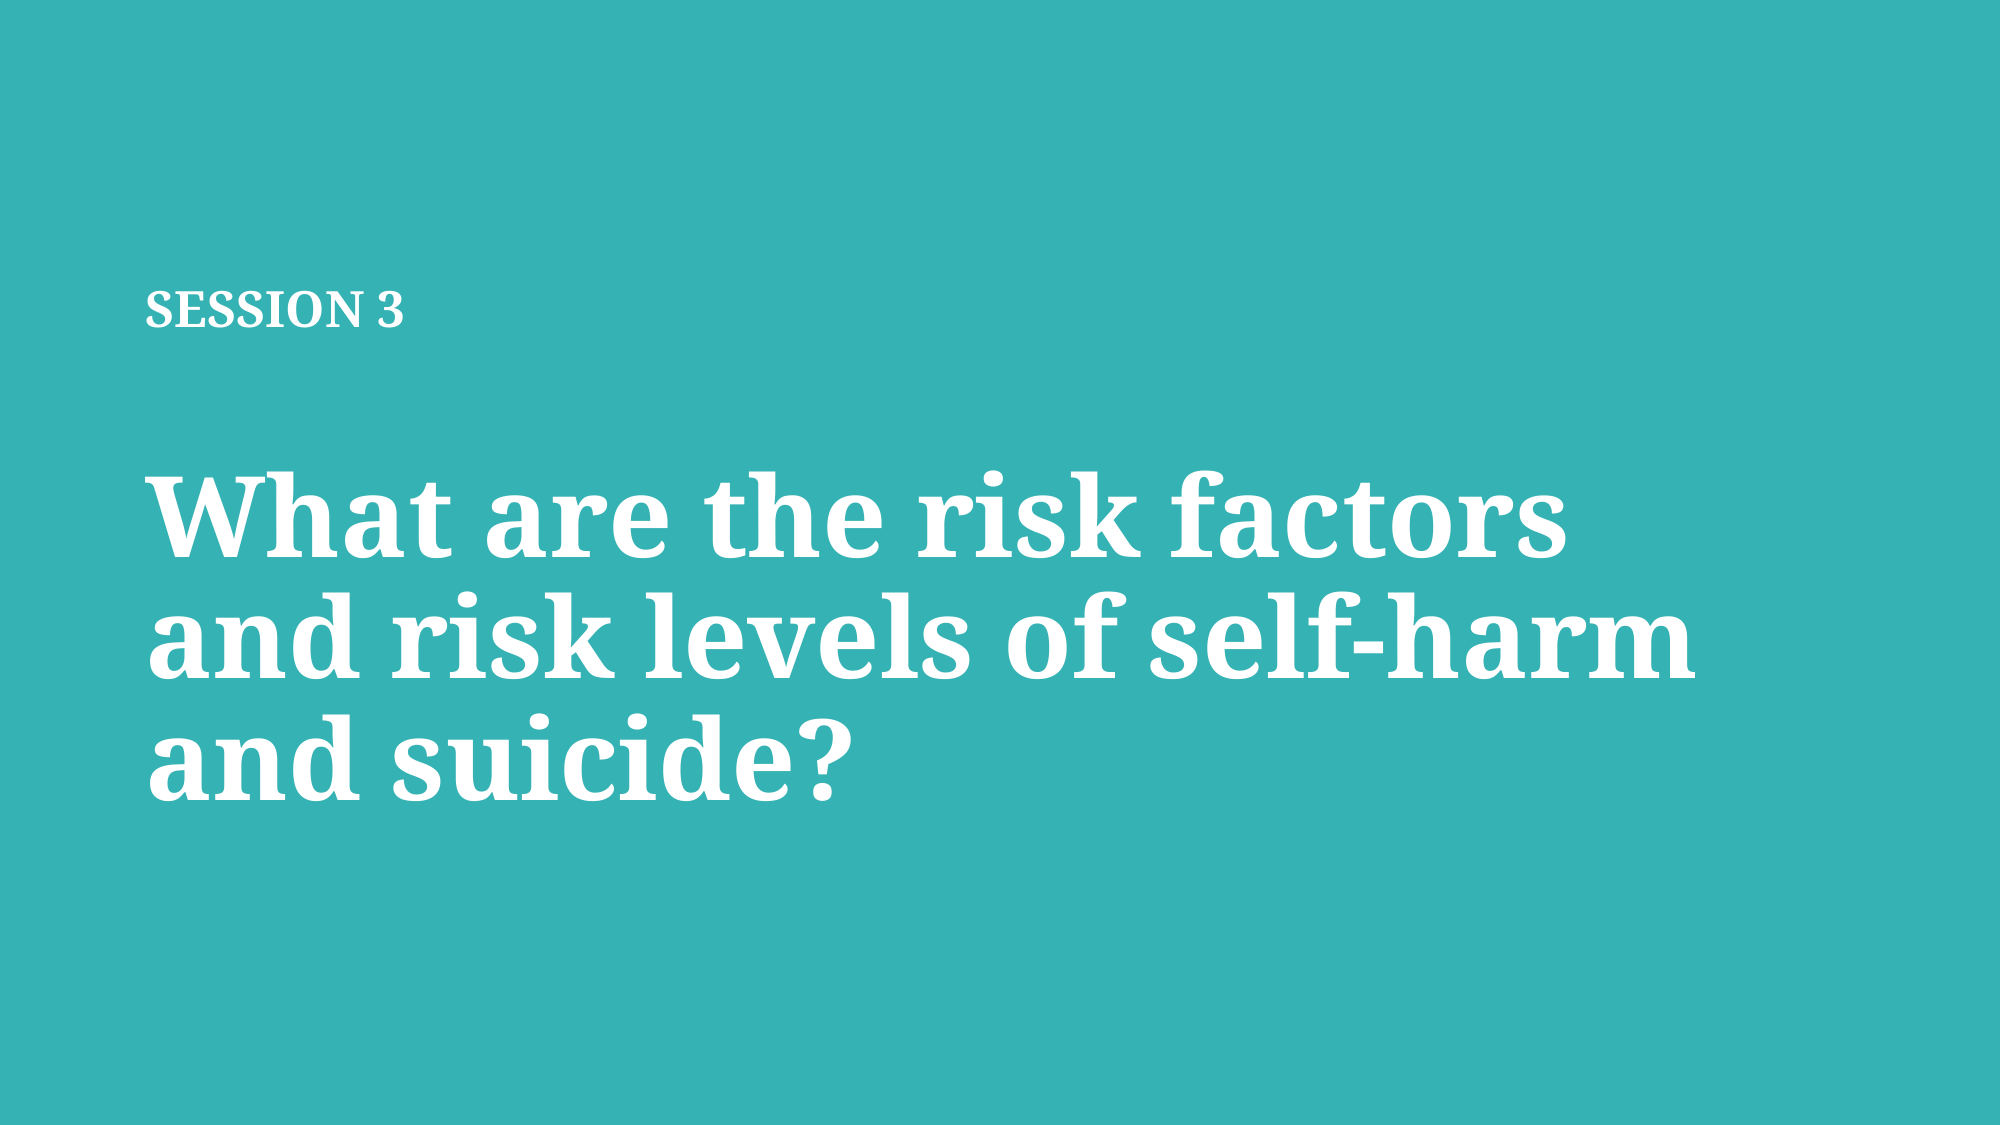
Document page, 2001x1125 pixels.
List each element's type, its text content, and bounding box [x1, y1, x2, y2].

text_box [1404, 460, 1874, 516]
title SESSION 3 What are the risk factors and risk levels of self-harm and suicide? [130, 508, 1792, 601]
